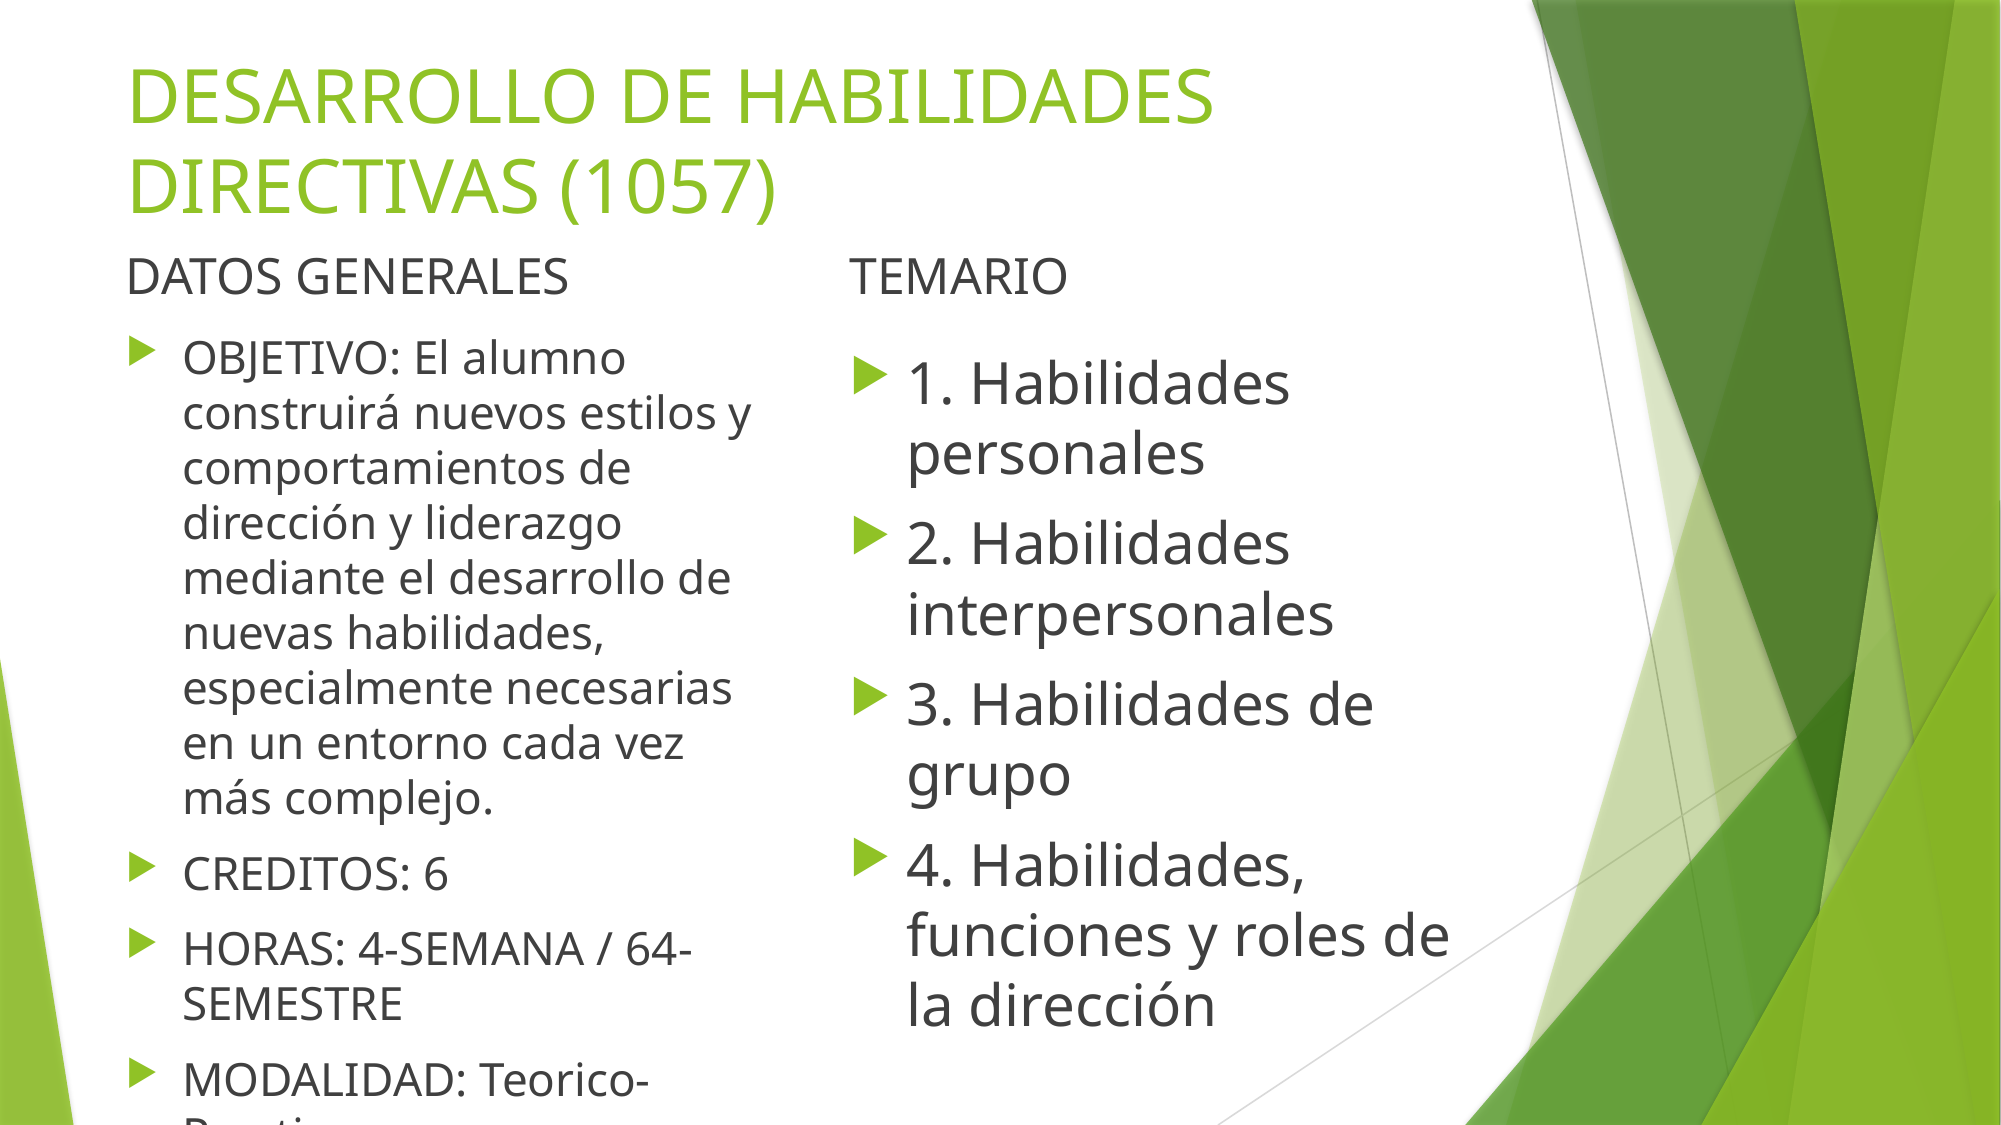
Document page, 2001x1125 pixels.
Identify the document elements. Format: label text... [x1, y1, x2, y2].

list DATOS GENERALES [110, 257, 798, 312]
title DESARROLLO DE HABILIDADES DIRECTIVAS (1057) [111, 40, 1522, 258]
list 1. Habilidades personales 2. Habilidades interpersonales 3. Habilidades de grupo 4. Habilidades, funciones y roles de la dirección [834, 338, 1522, 1090]
list TEMARIO [834, 248, 1522, 312]
list OBJETIVO: El alumno construirá nuevos estilos y comportamientos de dirección y liderazgo mediante el desarrollo de nuevas habilidades, especialmente necesarias en un entorno cada vez más complejo. CREDITOS: 6 HORAS: 4-SEMANA / 64-SEMESTRE MODALIDAD: Teorico-Practico [110, 321, 798, 1108]
